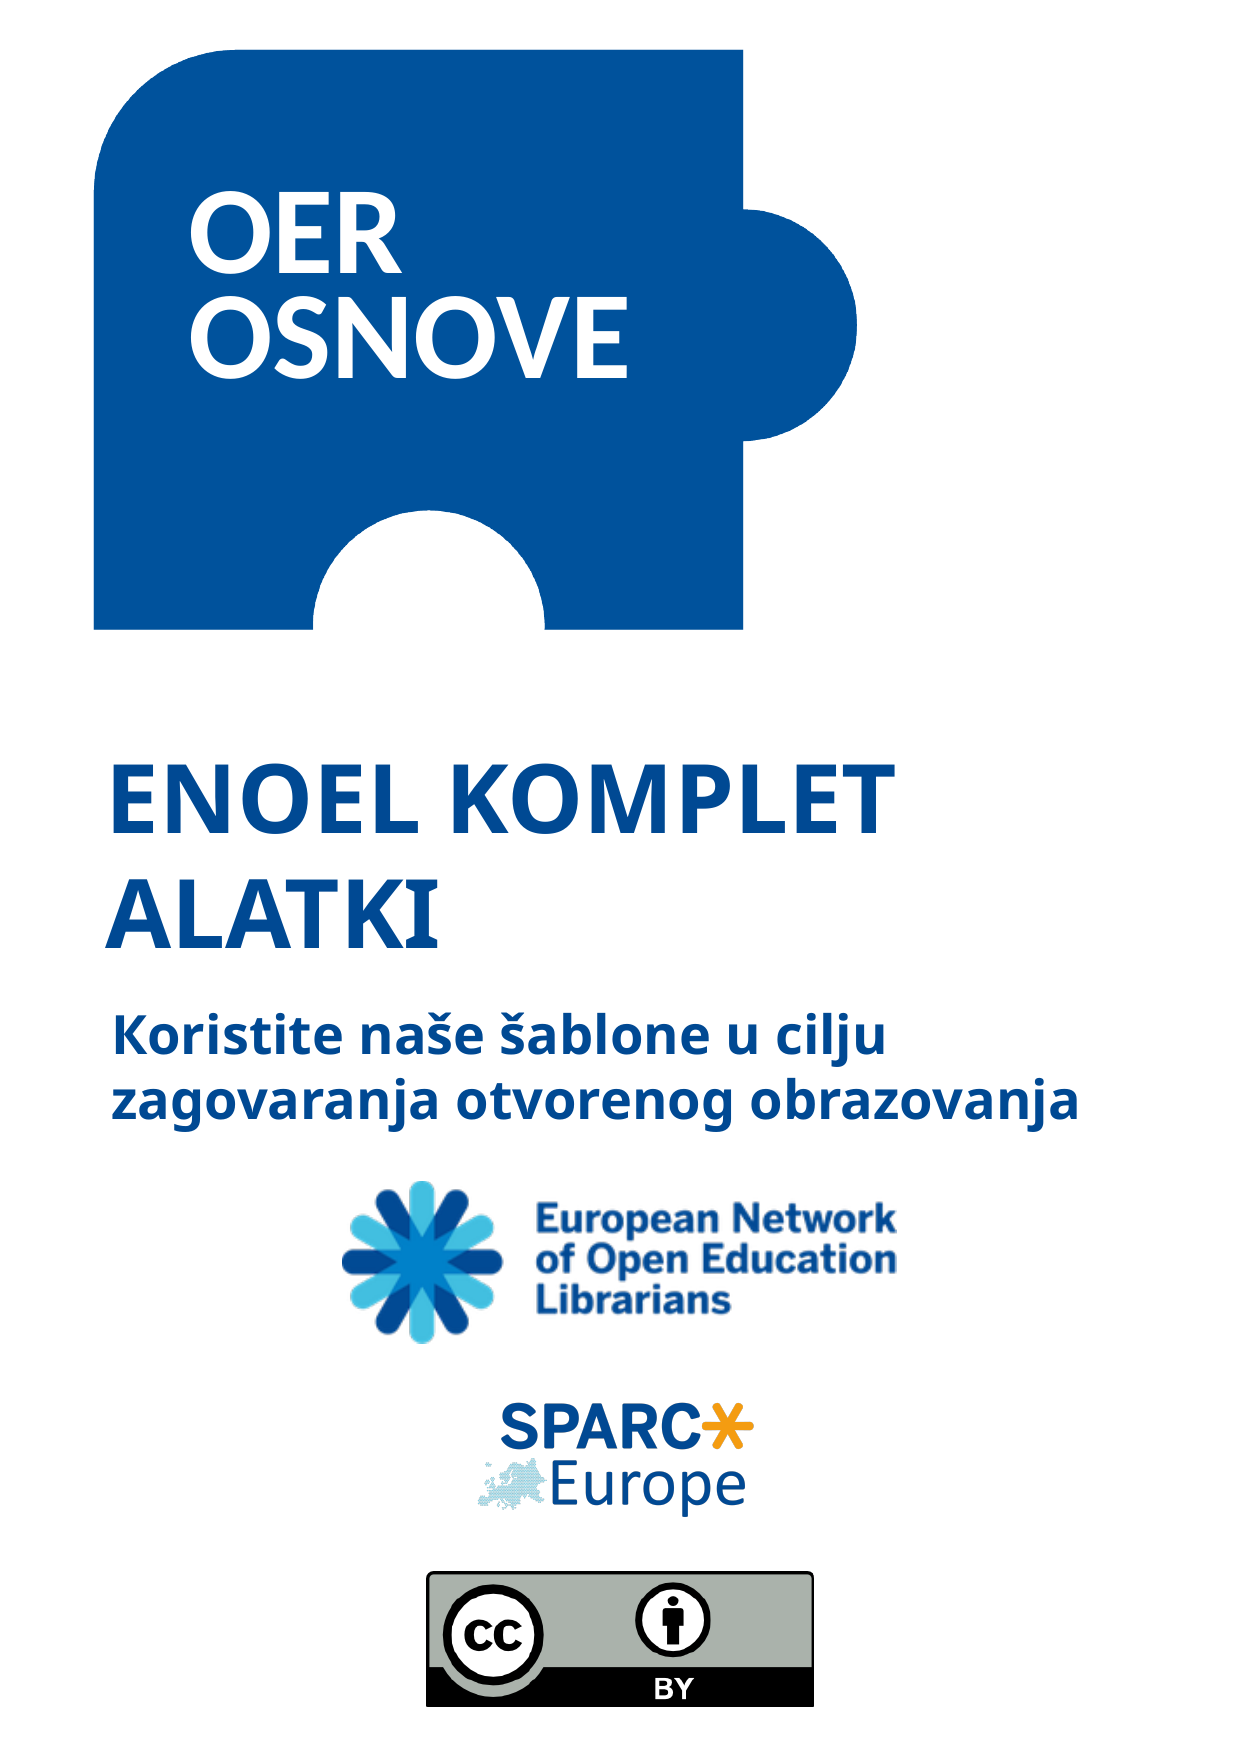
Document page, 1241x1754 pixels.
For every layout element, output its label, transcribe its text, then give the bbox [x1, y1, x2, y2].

picture [342, 1181, 898, 1344]
picture [425, 1571, 815, 1708]
picture [93, 49, 857, 630]
text_box Кoristite naše šablone u cilju zagovaranja otvorenog obrazovanja [96, 985, 1149, 1146]
text_box ENOEL KOMPLET ALATKI [90, 723, 1144, 984]
picture [475, 1359, 764, 1522]
